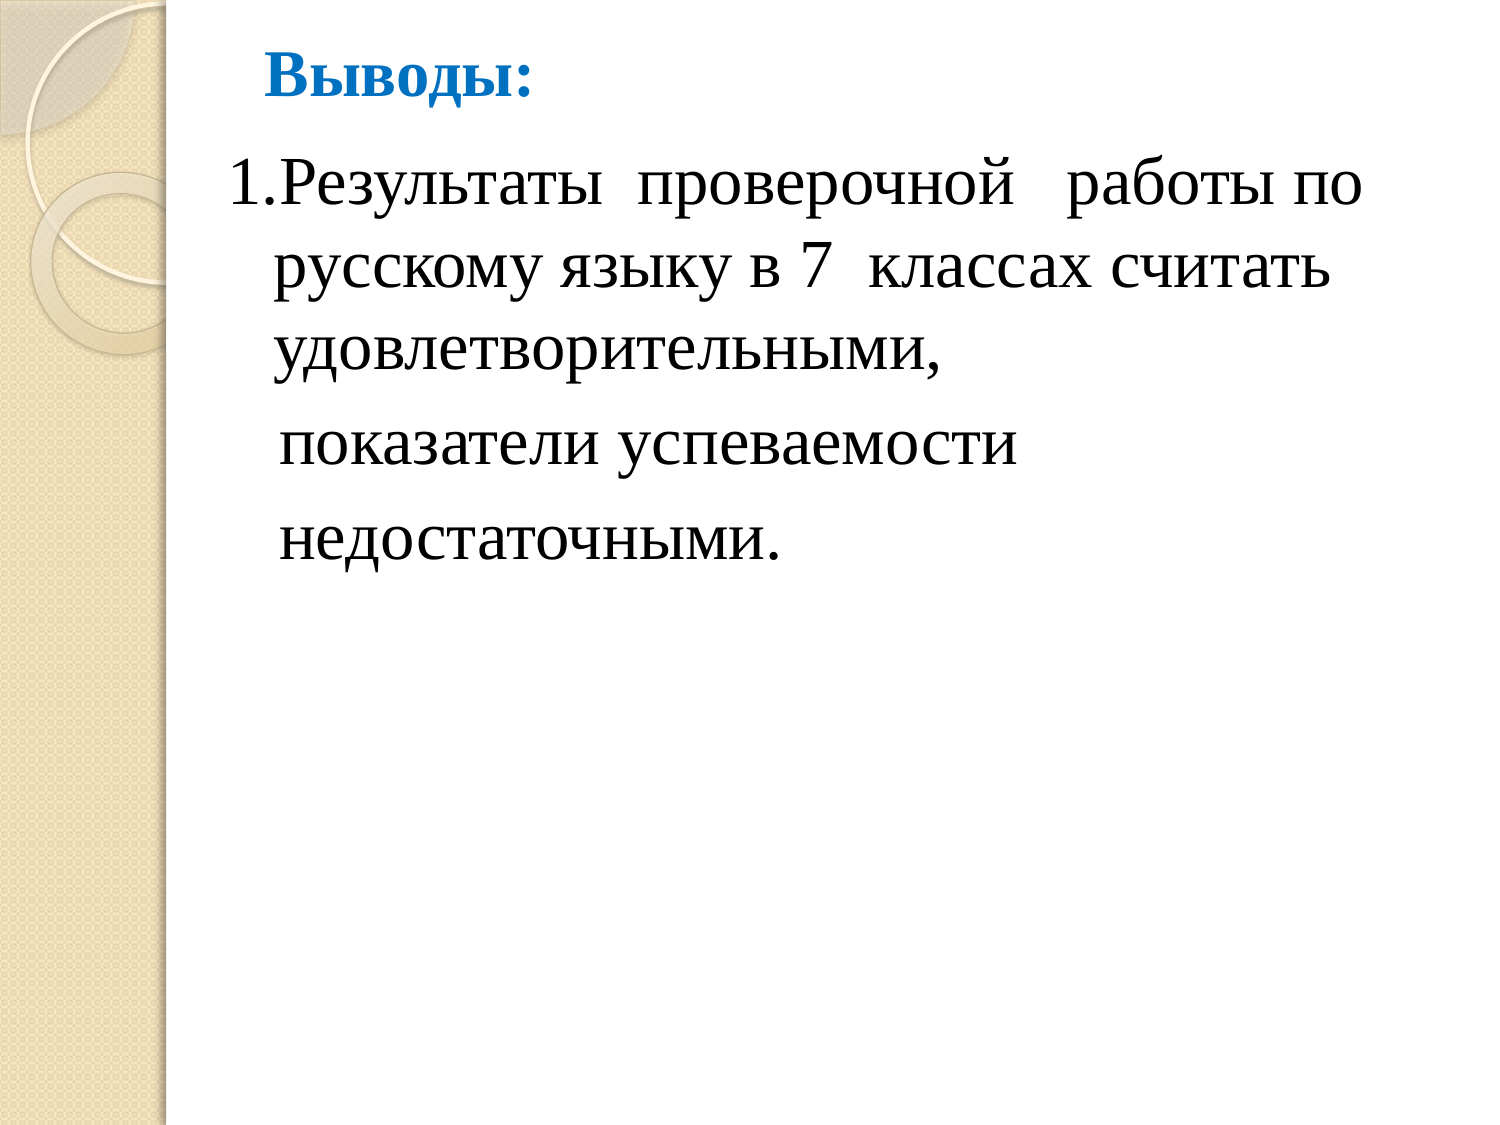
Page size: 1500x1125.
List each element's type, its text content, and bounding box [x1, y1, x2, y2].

title Выводы: [187, 0, 1500, 233]
list 1.Результаты проверочной работы по русскому языку в 7 классах считать удовлетворительными, показатели успеваемости недостаточными. [199, 128, 1430, 952]
